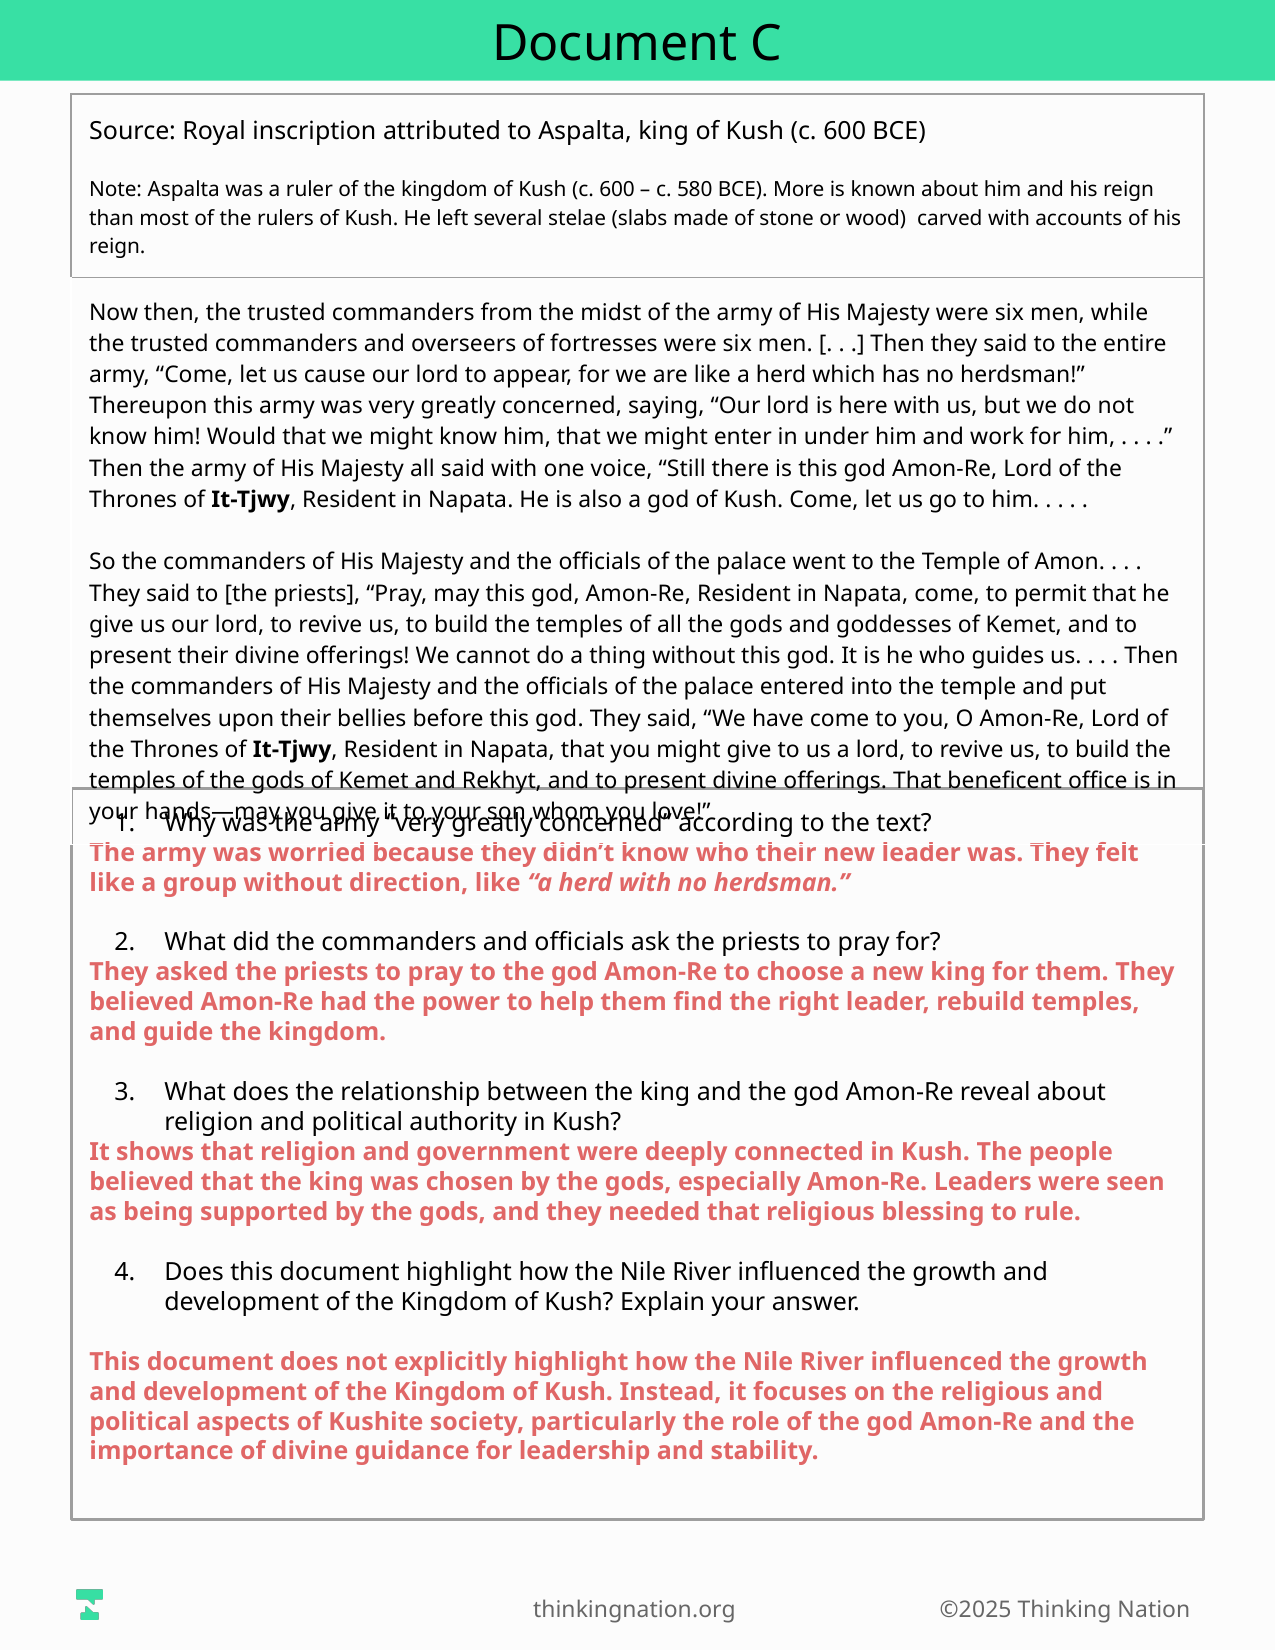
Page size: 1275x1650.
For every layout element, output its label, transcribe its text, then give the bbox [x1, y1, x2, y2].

text_box thinkingnation.org [483, 1578, 786, 1630]
picture [68, 1582, 111, 1626]
table_header Source: Royal inscription attributed to Aspalta, king of Kush (c. 600 BCE) Note: Aspalta was a ruler of the kingdom of Kush (c. 600 – c. 580 BCE). More is known about him and his reign than most of the rulers of Kush. He left several stelae (slabs made of stone or wood) carved with accounts of his reign. [72, 95, 1203, 277]
table_cell Now then, the trusted commanders from the midst of the army of His Majesty were six men, while the trusted commanders and overseers of fortresses were six men. [. . .] Then they said to the entire army, “Come, let us cause our lord to appear, for we are like a herd which has no herdsman!” Thereupon this army was very greatly concerned, saying, “Our lord is here with us, but we do not know him! Would that we might know him, that we might enter in under him and work for him, . . . .” Then the army of His Majesty all said with one voice, “Still there is this god Amon-Re, Lord of the Thrones of It-Tjwy, Resident in Napata. He is also a god of Kush. Come, let us go to him. . . . . So the commanders of His Majesty and the officials of the palace went to the Temple of Amon. . . . They said to [the priests], “Pray, may this god, Amon-Re, Resident in Napata, come, to permit that he give us our lord, to revive us, to build the temples of all the gods and goddesses of Kemet, and to present their divine offerings! We cannot do a thing without this god. It is he who guides us. . . . Then the commanders of His Majesty and the officials of the palace entered into the temple and put themselves upon their bellies before this god. They said, “We have come to you, O Amon-Re, Lord of the Thrones of It-Tjwy, Resident in Napata, that you might give to us a lord, to revive us, to build the temples of the gods of Kemet and Rekhyt, and to present divine offerings. That beneficent office is in your hands—may you give it to your son whom you love!” [72, 278, 1203, 844]
text_box Document C [0, 0, 1275, 81]
text_box ©2025 Thinking Nation [904, 1578, 1207, 1630]
text_box Why was the army “very greatly concerned” according to the text? The army was worried because they didn’t know who their new leader was. They felt like a group without direction, like “a herd with no herdsman.” What did the commanders and officials ask the priests to pray for? They asked the priests to pray to the god Amon-Re to choose a new king for them. They believed Amon-Re had the power to help them find the right leader, rebuild temples, and guide the kingdom. What does the relationship between the king and the god Amon-Re reveal about religion and political authority in Kush? It shows that religion and government were deeply connected in Kush. The people believed that the king was chosen by the gods, especially Amon-Re. Leaders were seen as being supported by the gods, and they needed that religious blessing to rule. Does this document highlight how the Nile River influenced the growth and development of the Kingdom of Kush? Explain your answer. This document does not explicitly highlight how the Nile River influenced the growth and development of the Kingdom of Kush. Instead, it focuses on the religious and political aspects of Kushite society, particularly the role of the god Amon-Re and the importance of divine guidance for leadership and stability. [71, 845, 1204, 1520]
